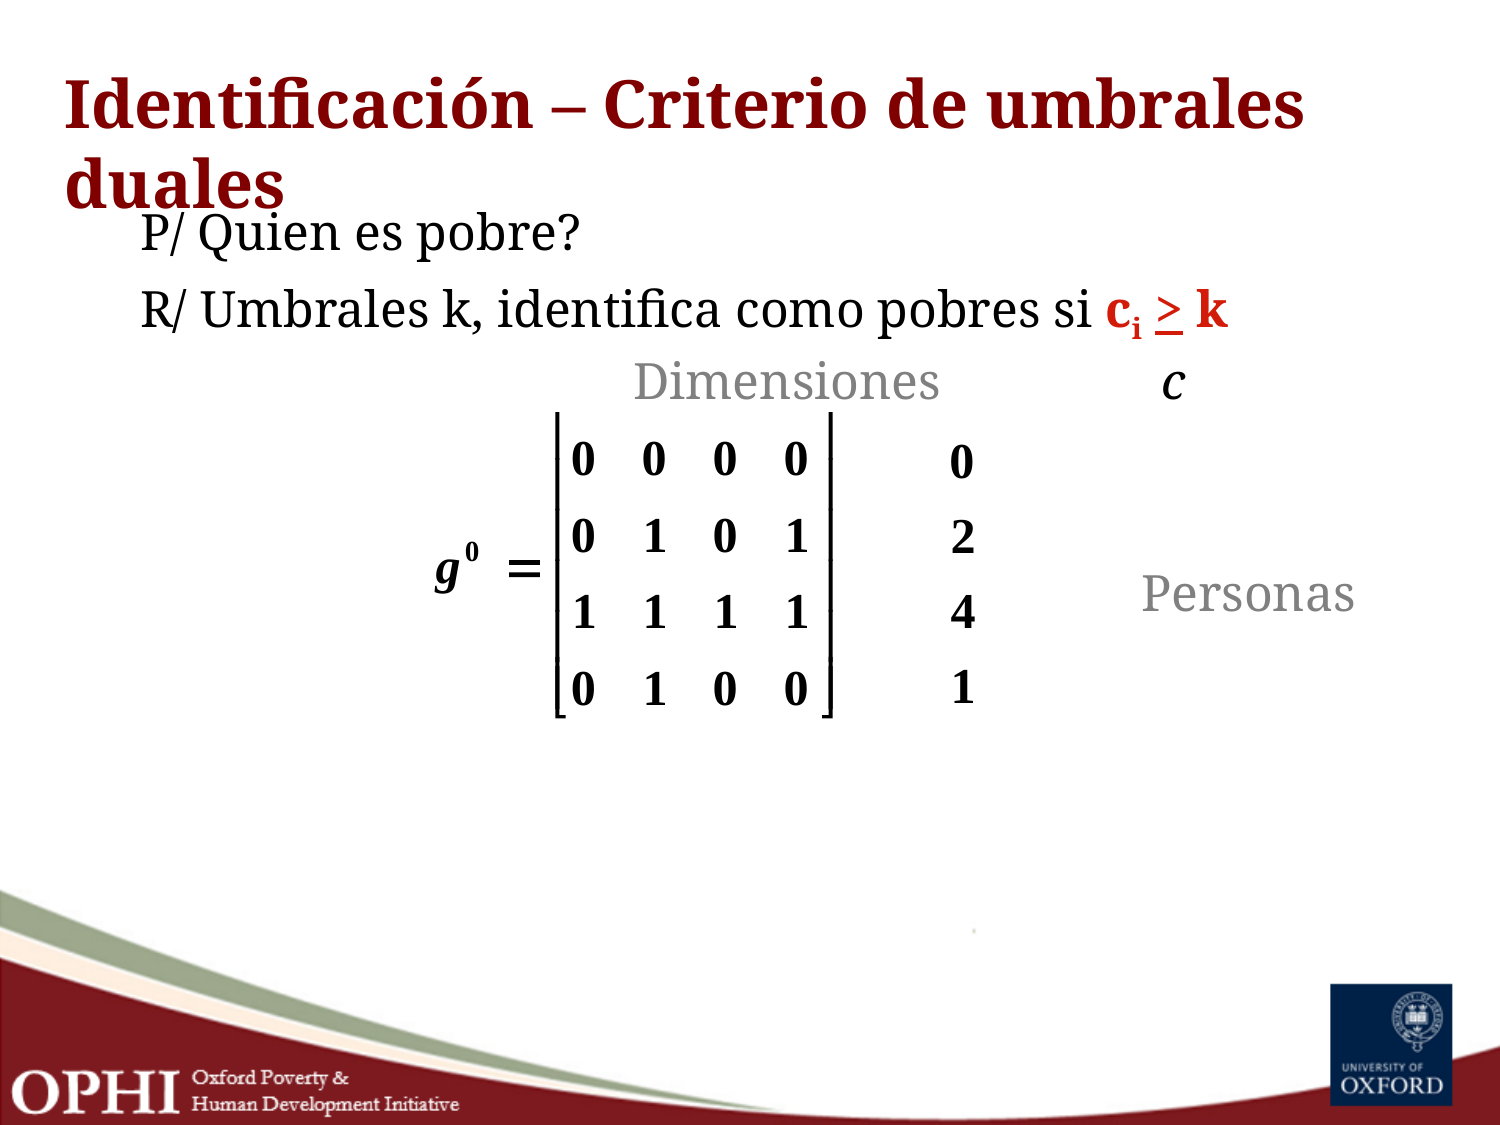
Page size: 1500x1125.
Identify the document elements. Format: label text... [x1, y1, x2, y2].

picture [0, 0, 1500, 1125]
list P/ Quien es pobre? R/ Umbrales k, identifica como pobres si ci > k Dimensiones c Personas [112, 200, 1413, 1125]
title Identificación – Criterio de umbrales duales [50, 54, 1500, 157]
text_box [427, 412, 979, 730]
